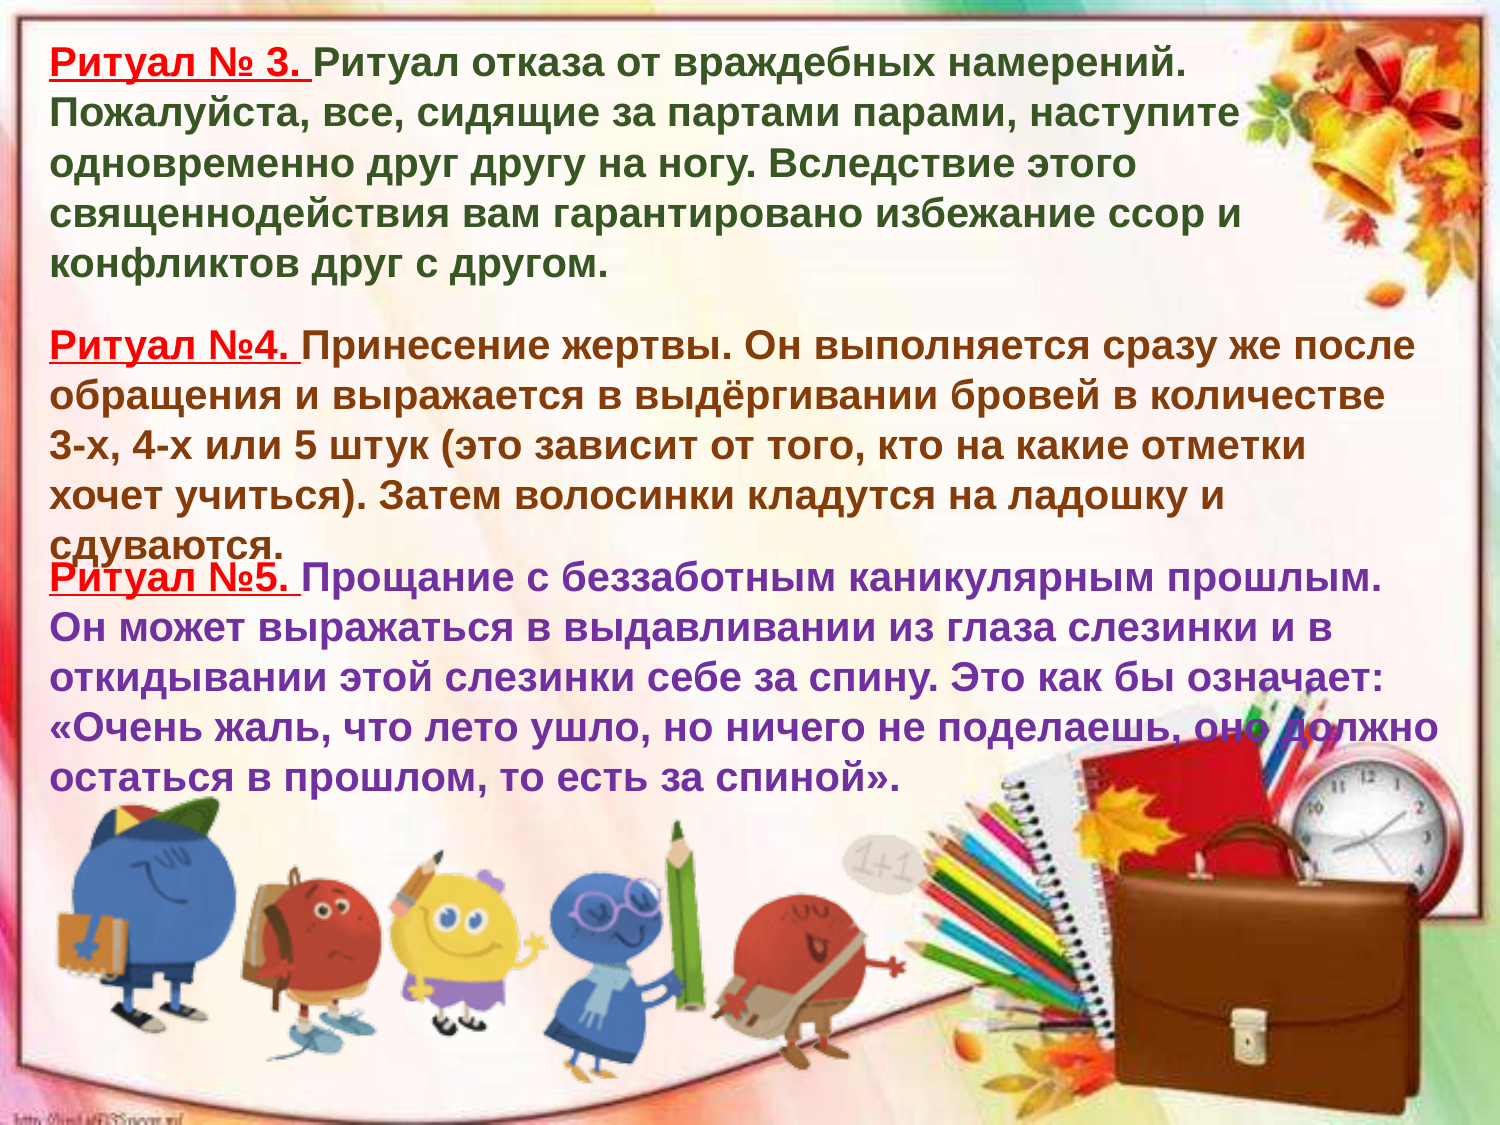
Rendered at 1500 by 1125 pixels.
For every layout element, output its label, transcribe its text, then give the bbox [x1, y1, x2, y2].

text_box Ритуал №5. Прощание с беззаботным каникулярным прошлым. Он может выражаться в выдавливании из глаза слезинки и в откидывании этой слезинки себе за спину. Это как бы означает: «Очень жаль, что лето ушло, но ничего не поделаешь, оно должно остаться в прошлом, то есть за спиной». [34, 542, 1458, 808]
text_box Ритуал №4. Принесение жертвы. Он выполняется сразу же после обращения и выражается в выдёргивании бровей в количестве 3-х, 4-х или 5 штук (это зависит от того, кто на какие отметки хочет учиться). Затем волосинки кладутся на ладошку и сдуваются. [34, 310, 1445, 576]
picture [0, 0, 1500, 1125]
text_box Ритуал № 3. Ритуал отказа от враждебных намерений. Пожалуйста, все, сидящие за партами парами, наступите одновременно друг другу на ногу. Вследствие этого священнодействия вам гарантировано избежание ссор и конфликтов друг с другом. [34, 27, 1266, 293]
